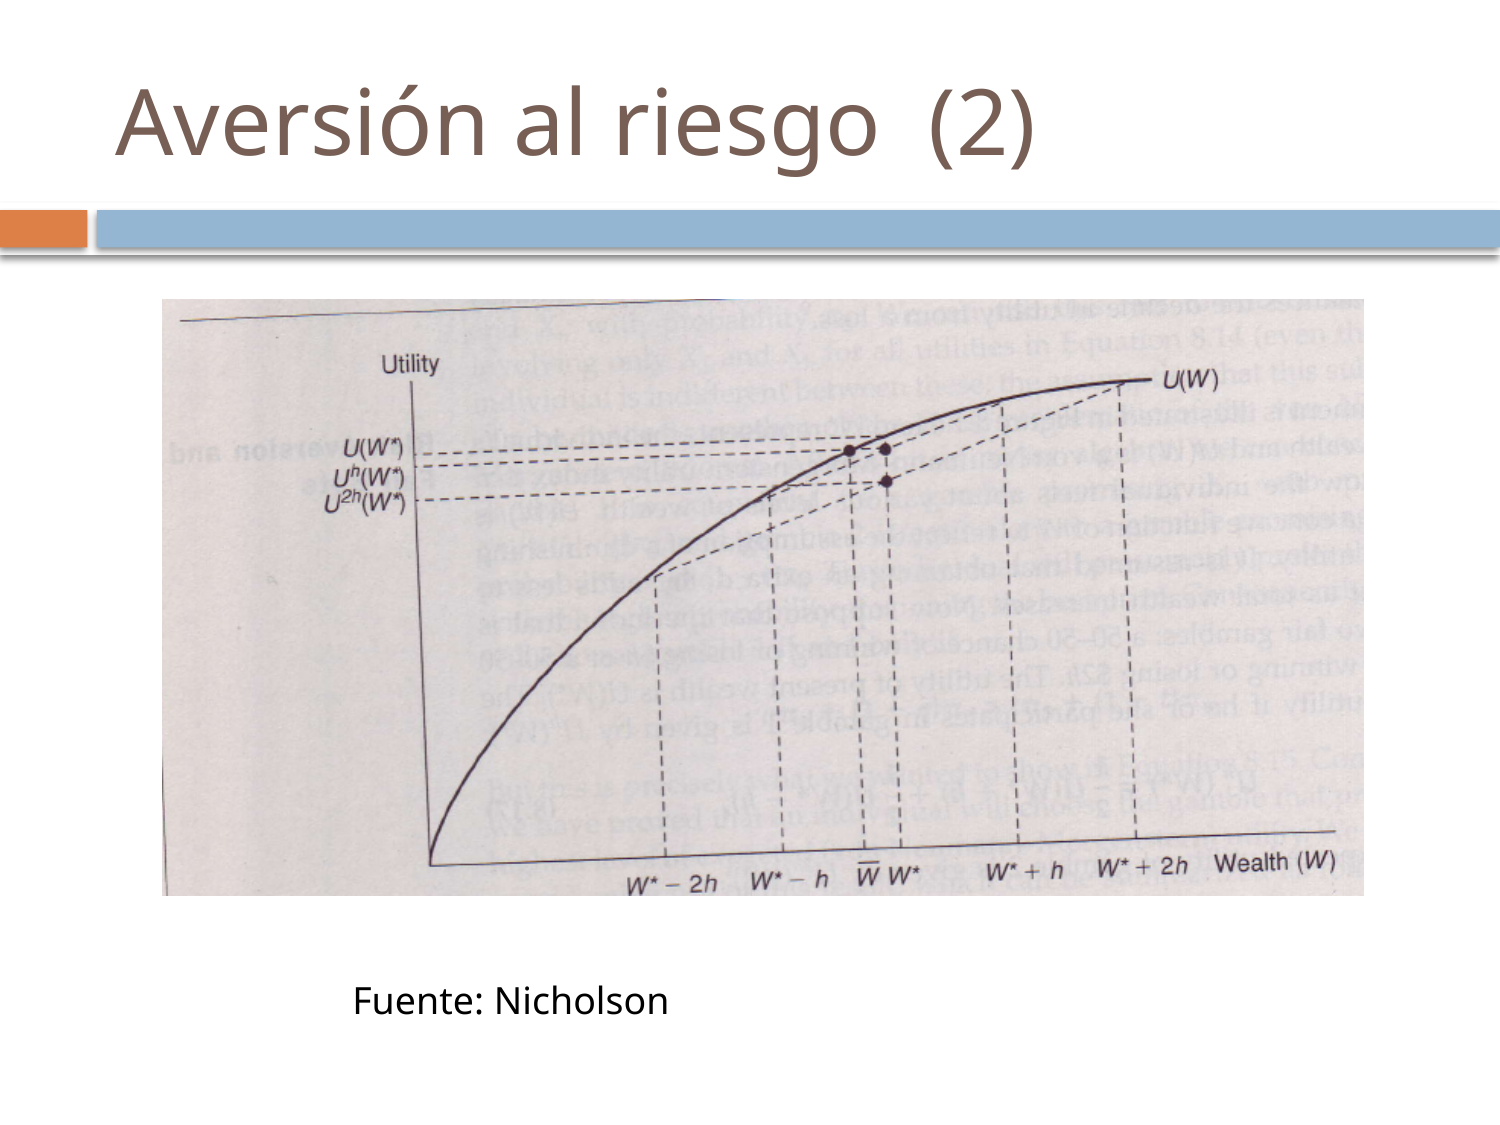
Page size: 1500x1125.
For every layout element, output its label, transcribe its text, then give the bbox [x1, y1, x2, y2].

picture [162, 299, 1364, 897]
text_box Fuente: Nicholson [337, 969, 1063, 1030]
title Aversión al riesgo (2) [100, 37, 1438, 200]
